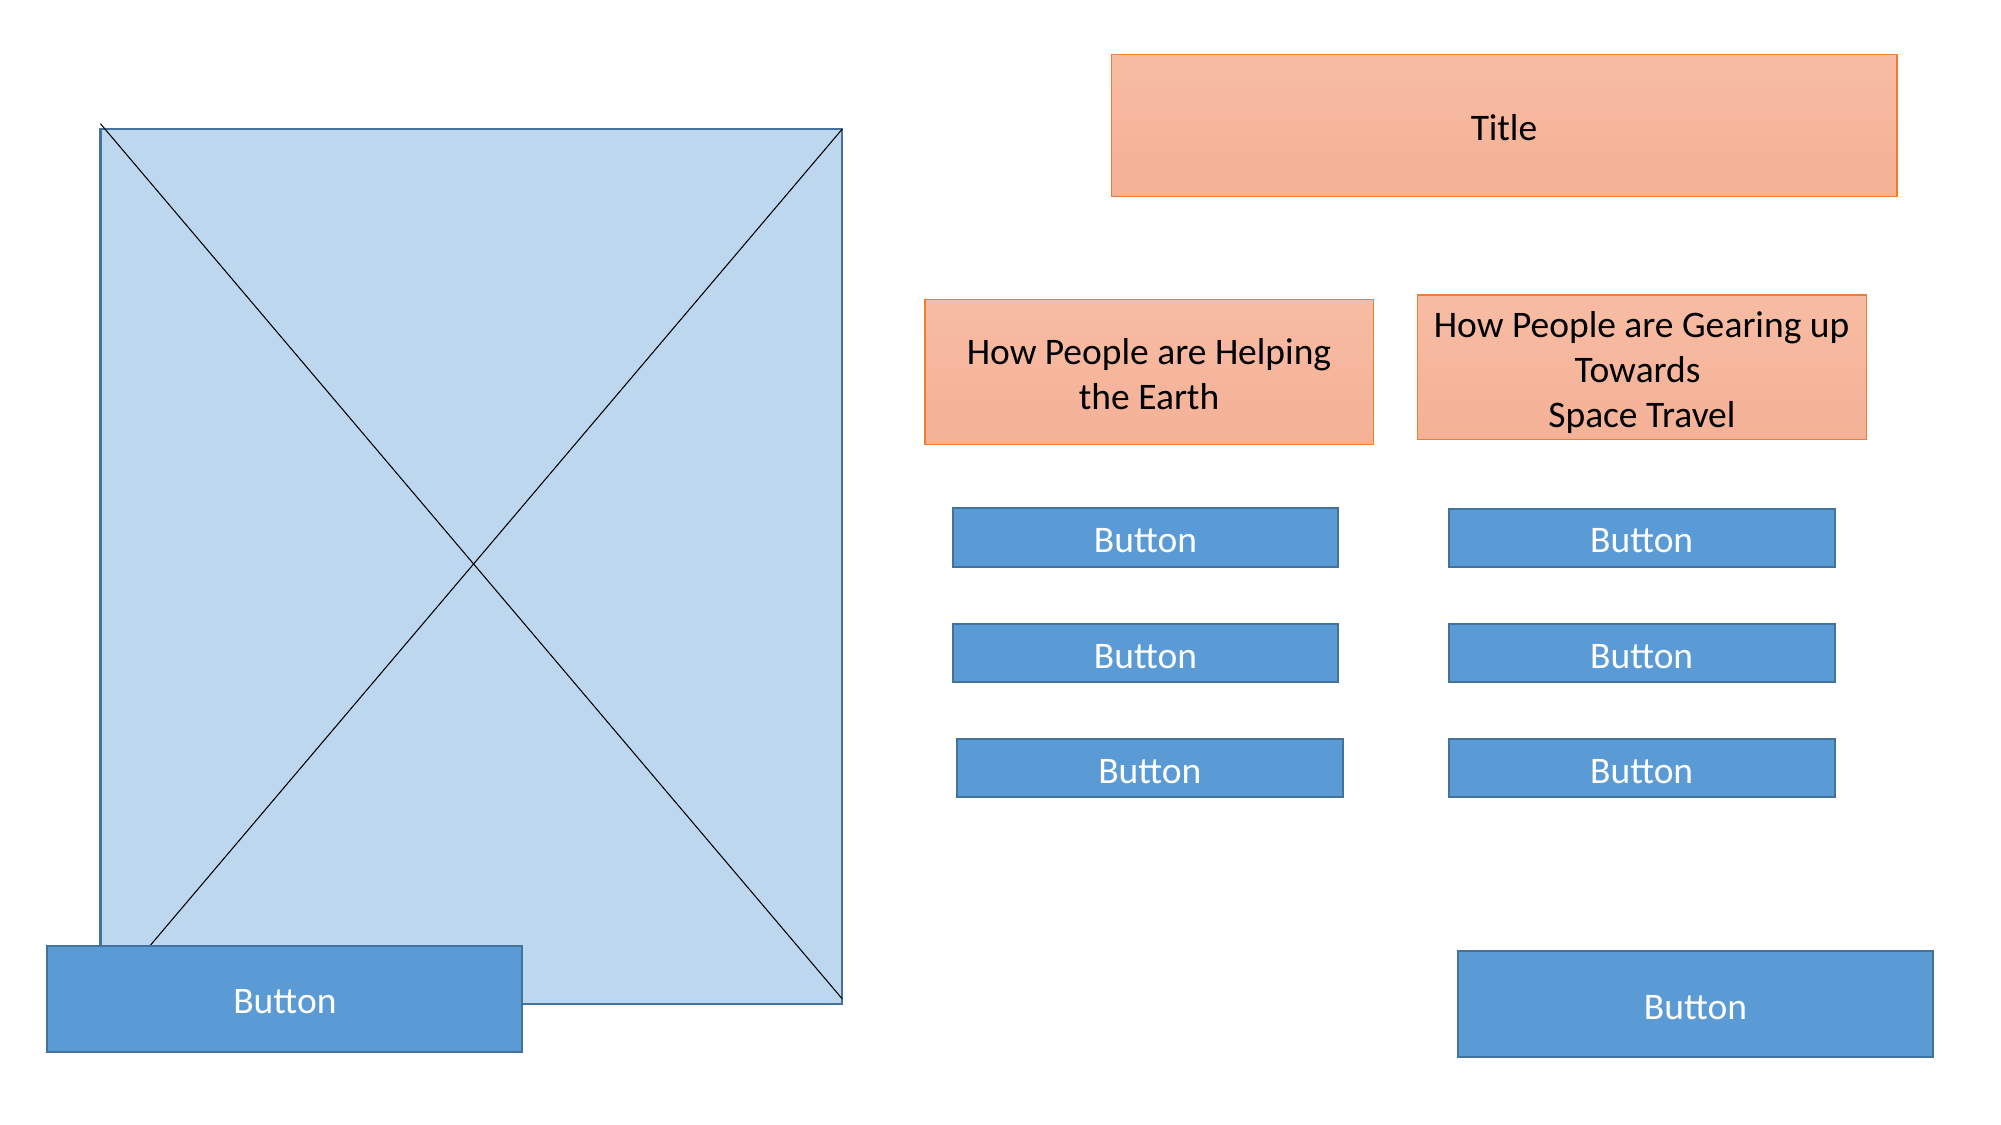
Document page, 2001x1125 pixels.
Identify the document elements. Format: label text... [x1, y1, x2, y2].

text_box Button [1457, 950, 1934, 1058]
text_box Button [1448, 508, 1836, 568]
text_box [100, 123, 843, 999]
text_box Button [956, 738, 1344, 798]
text_box Button [1448, 623, 1836, 683]
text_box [100, 999, 843, 1005]
text_box Button [1448, 738, 1836, 798]
text_box Button [952, 507, 1339, 568]
text_box How People are Helping the Earth [924, 299, 1374, 445]
text_box Button [46, 945, 523, 1053]
text_box Button [952, 623, 1339, 683]
text_box How People are Gearing up Towards Space Travel [1417, 294, 1867, 440]
text_box Title [1111, 54, 1898, 197]
